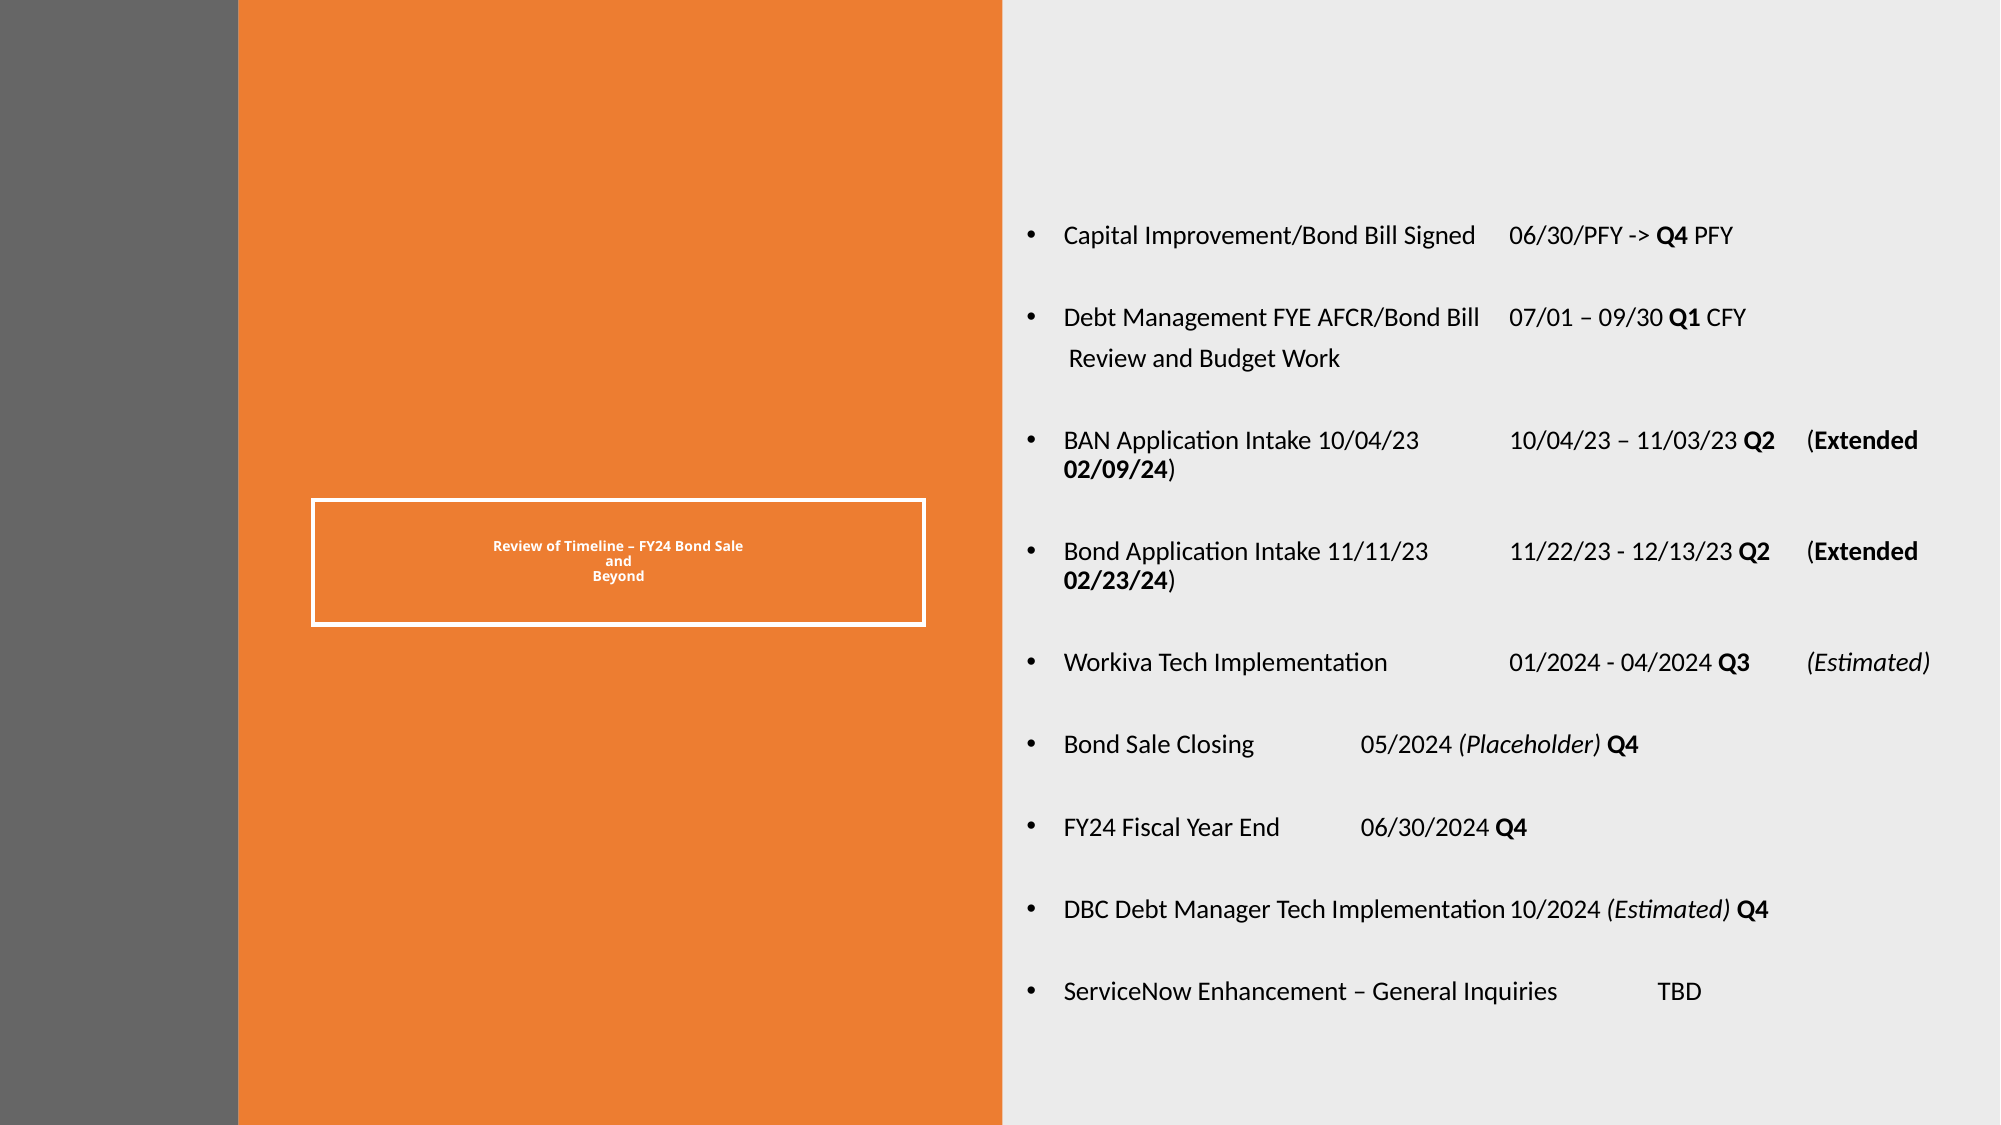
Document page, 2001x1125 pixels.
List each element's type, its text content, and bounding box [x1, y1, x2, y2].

text_box Capital Improvement/Bond Bill Signed 06/30/PFY -> Q4 PFY Debt Management FYE AFCR/Bond Bill 07/01 – 09/30 Q1 CFY Review and Budget Work BAN Application Intake 10/04/23 10/04/23 – 11/03/23 Q2 (Extended 02/09/24) Bond Application Intake 11/11/23 11/22/23 - 12/13/23 Q2 (Extended 02/23/24) Workiva Tech Implementation 01/2024 - 04/2024 Q3 (Estimated) Bond Sale Closing 05/2024 (Placeholder) Q4 FY24 Fiscal Year End 06/30/2024 Q4 DBC Debt Manager Tech Implementation 10/2024 (Estimated) Q4 ServiceNow Enhancement – General Inquiries TBD [1002, 213, 1987, 1097]
text_box [239, 0, 1003, 1125]
text_box [1003, 0, 2000, 1125]
text_box [0, 0, 239, 1125]
title Review of Timeline – FY24 Bond Sale and Beyond [313, 500, 924, 625]
